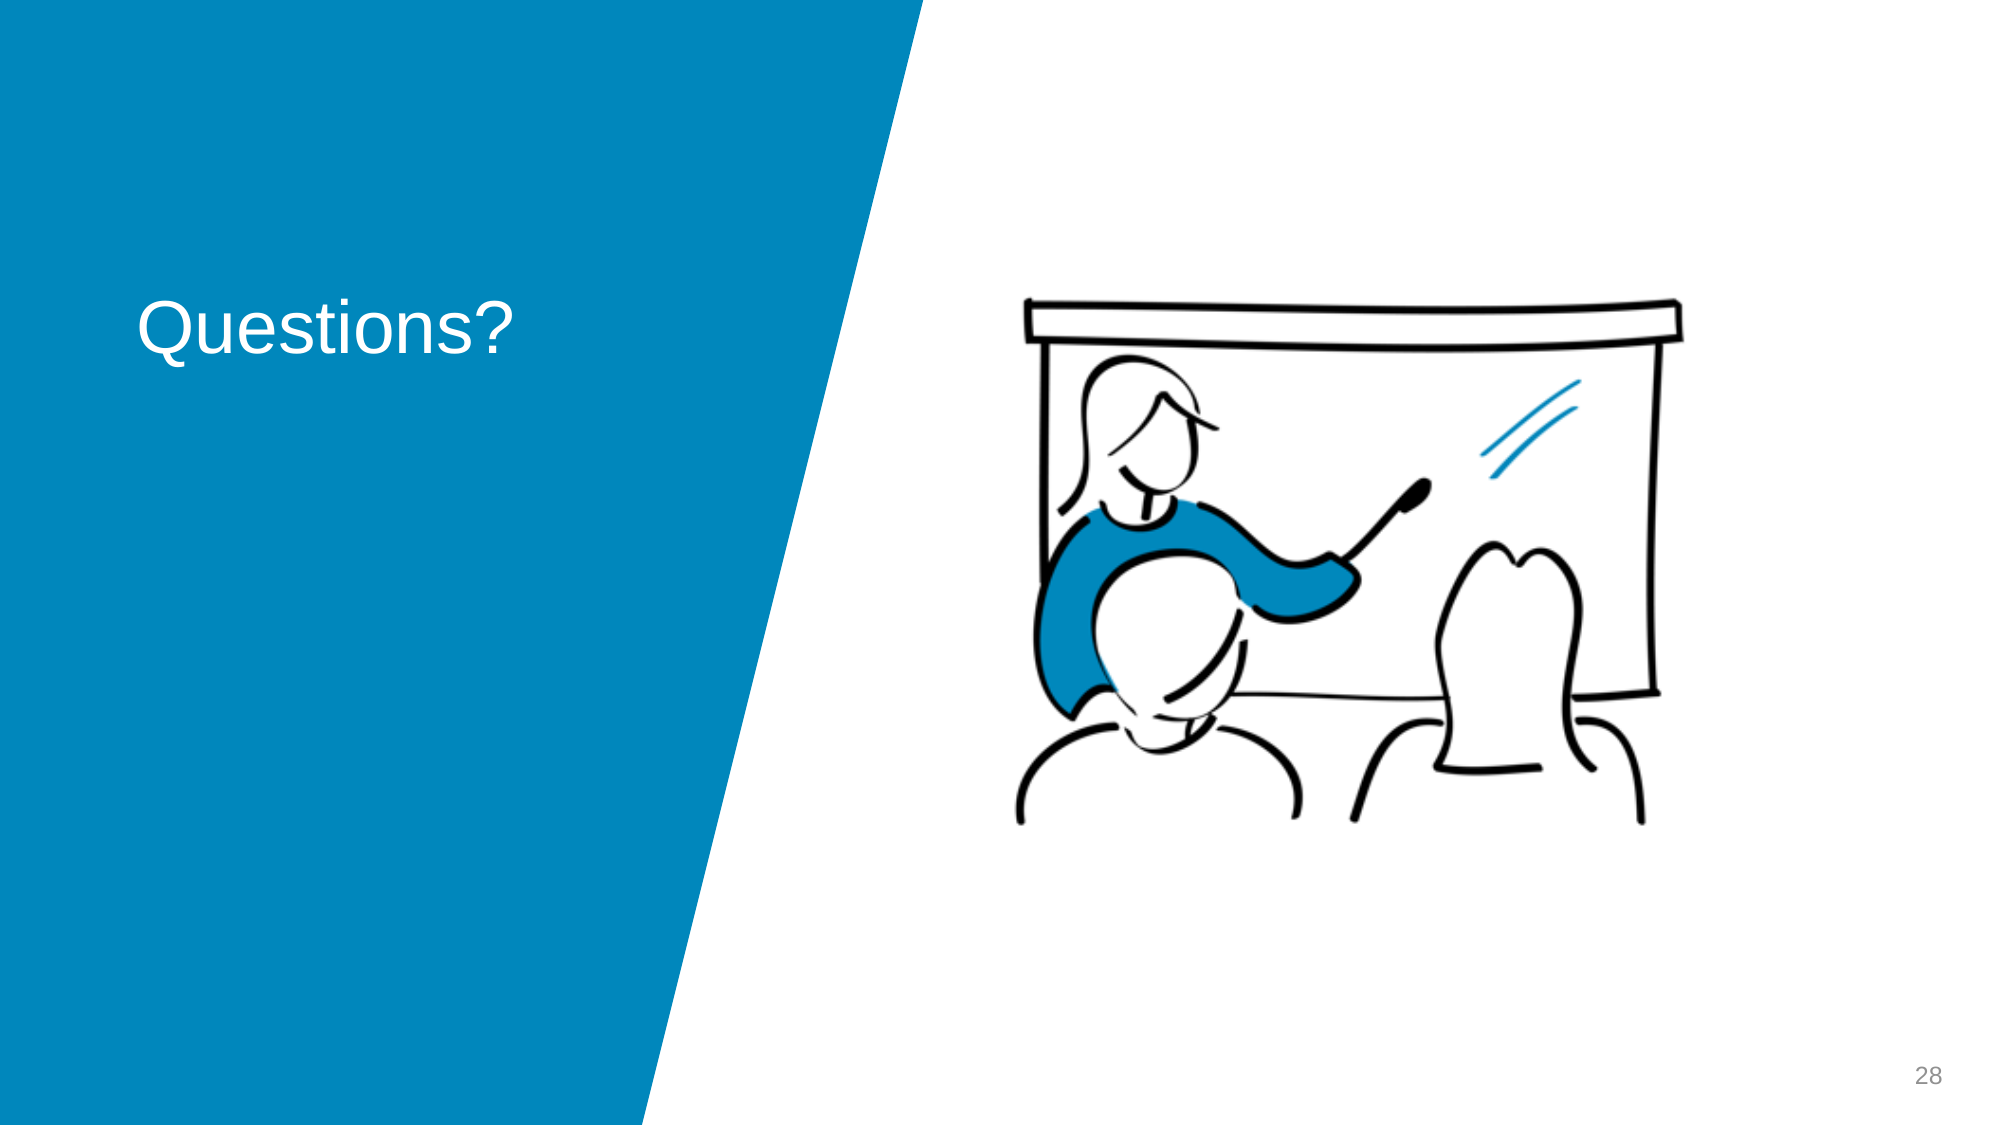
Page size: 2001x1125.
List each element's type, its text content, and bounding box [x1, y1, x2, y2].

slide_number 28 [1508, 1044, 1958, 1105]
title Questions? [136, 0, 775, 371]
picture [960, 238, 1728, 858]
